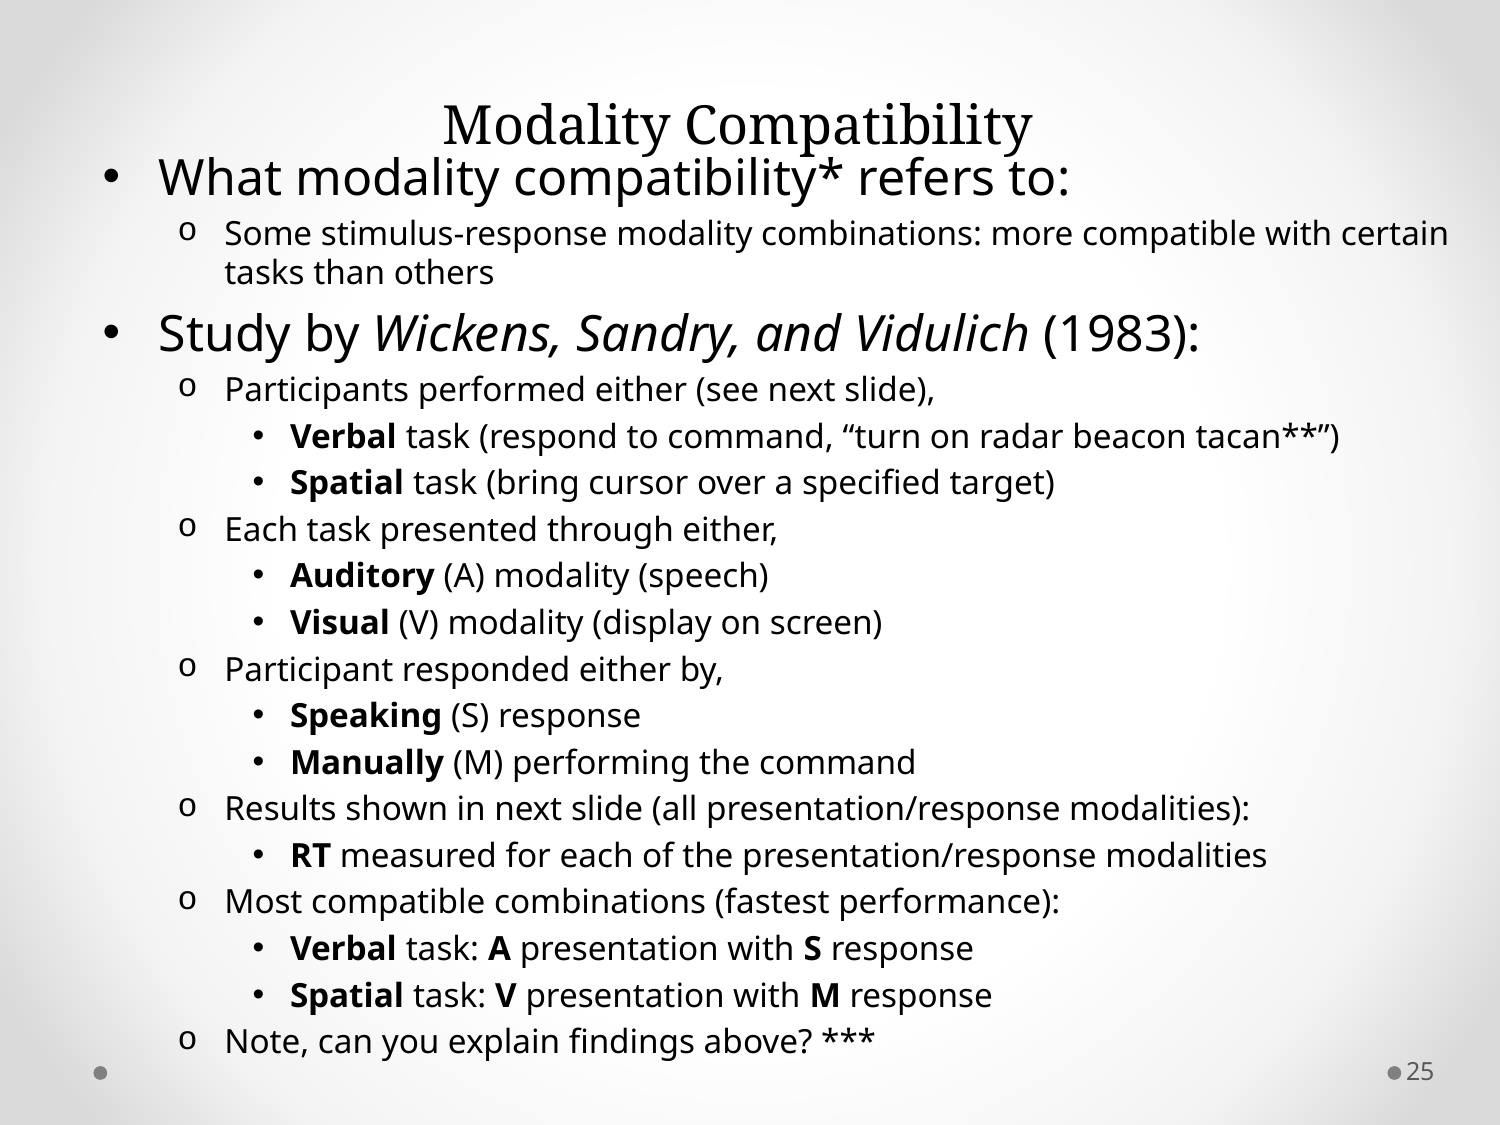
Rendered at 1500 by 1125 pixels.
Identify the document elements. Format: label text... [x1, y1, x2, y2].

slide_number 25 [1401, 1042, 1494, 1103]
list What modality compatibility* refers to: Some stimulus-response modality combinations: more compatible with certain tasks than others Study by Wickens, Sandry, and Vidulich (1983): Participants performed either (see next slide), Verbal task (respond to command, “turn on radar beacon tacan**”) Spatial task (bring cursor over a specified target) Each task presented through either, Auditory (A) modality (speech) Visual (V) modality (display on screen) Participant responded either by, Speaking (S) response Manually (M) performing the command Results shown in next slide (all presentation/response modalities): RT measured for each of the presentation/response modalities Most compatible combinations (fastest performance): Verbal task: A presentation with S response Spatial task: V presentation with M response Note, can you explain findings above? *** [87, 137, 1488, 1113]
picture [0, 1, 1500, 1125]
title Modality Compatibility [62, 62, 1413, 163]
